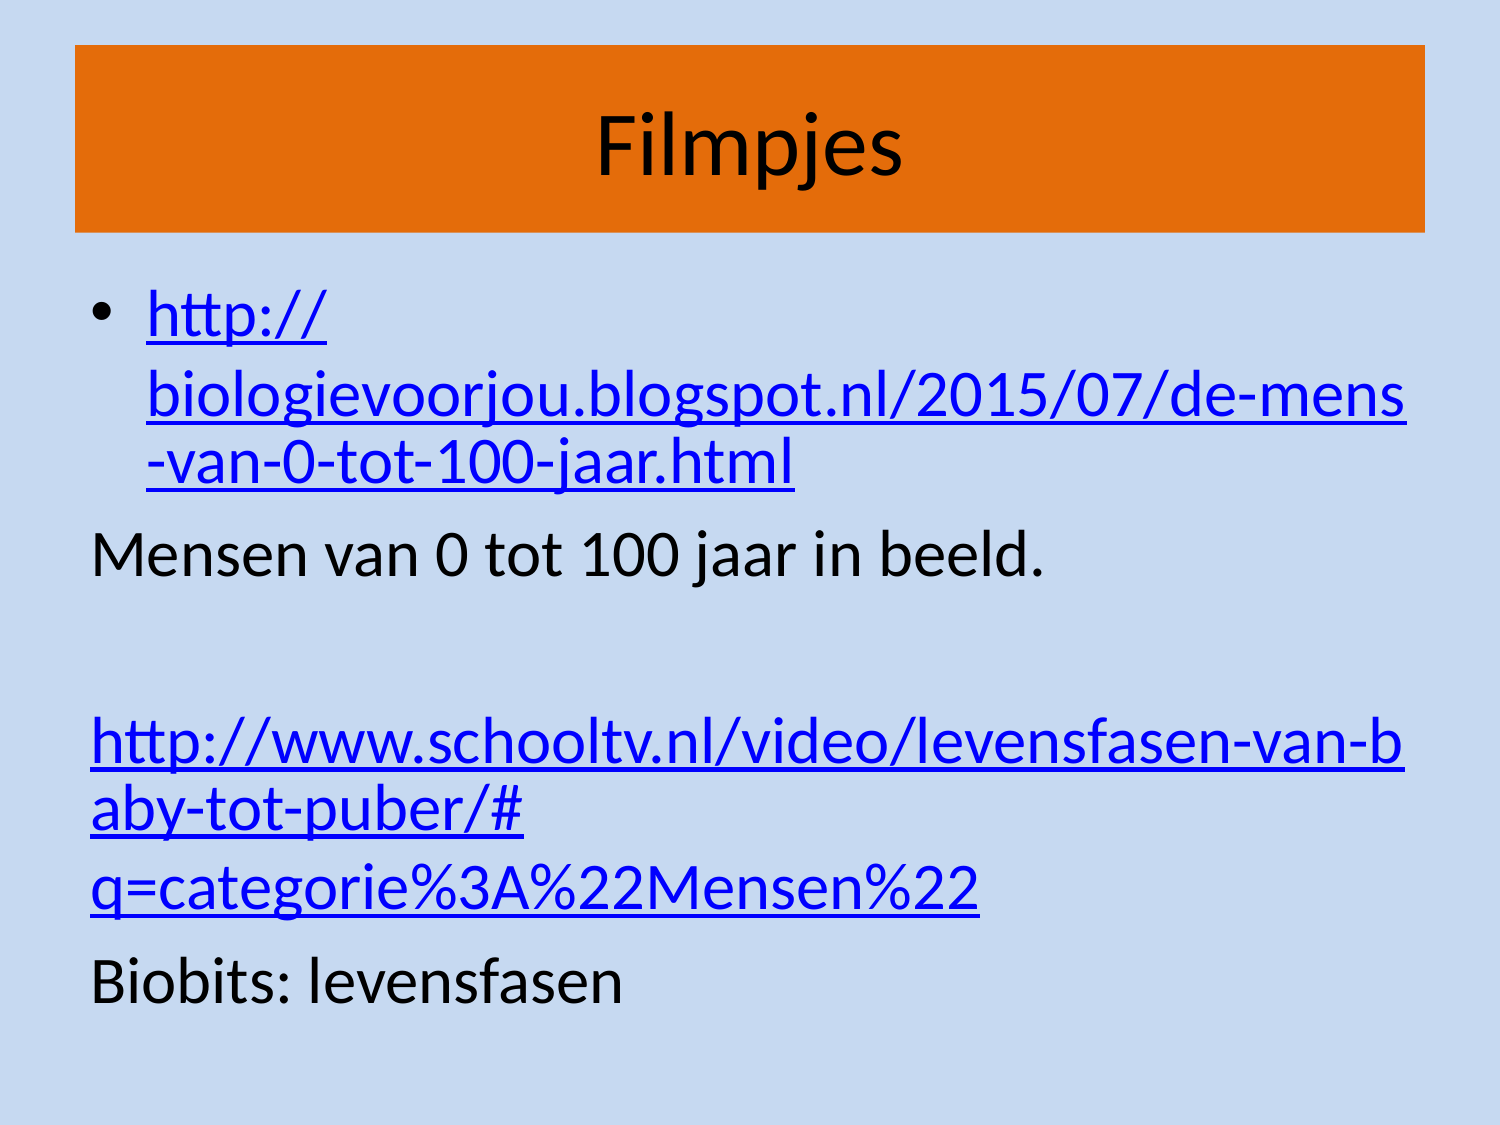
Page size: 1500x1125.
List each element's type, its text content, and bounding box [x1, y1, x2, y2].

title Filmpjes [75, 45, 1425, 233]
list http://biologievoorjou.blogspot.nl/2015/07/de-mens-van-0-tot-100-jaar.html Mensen van 0 tot 100 jaar in beeld. http://www.schooltv.nl/video/levensfasen-van-baby-tot-puber/#q=categorie%3A%22Mensen%22 Biobits: levensfasen [75, 262, 1425, 1005]
